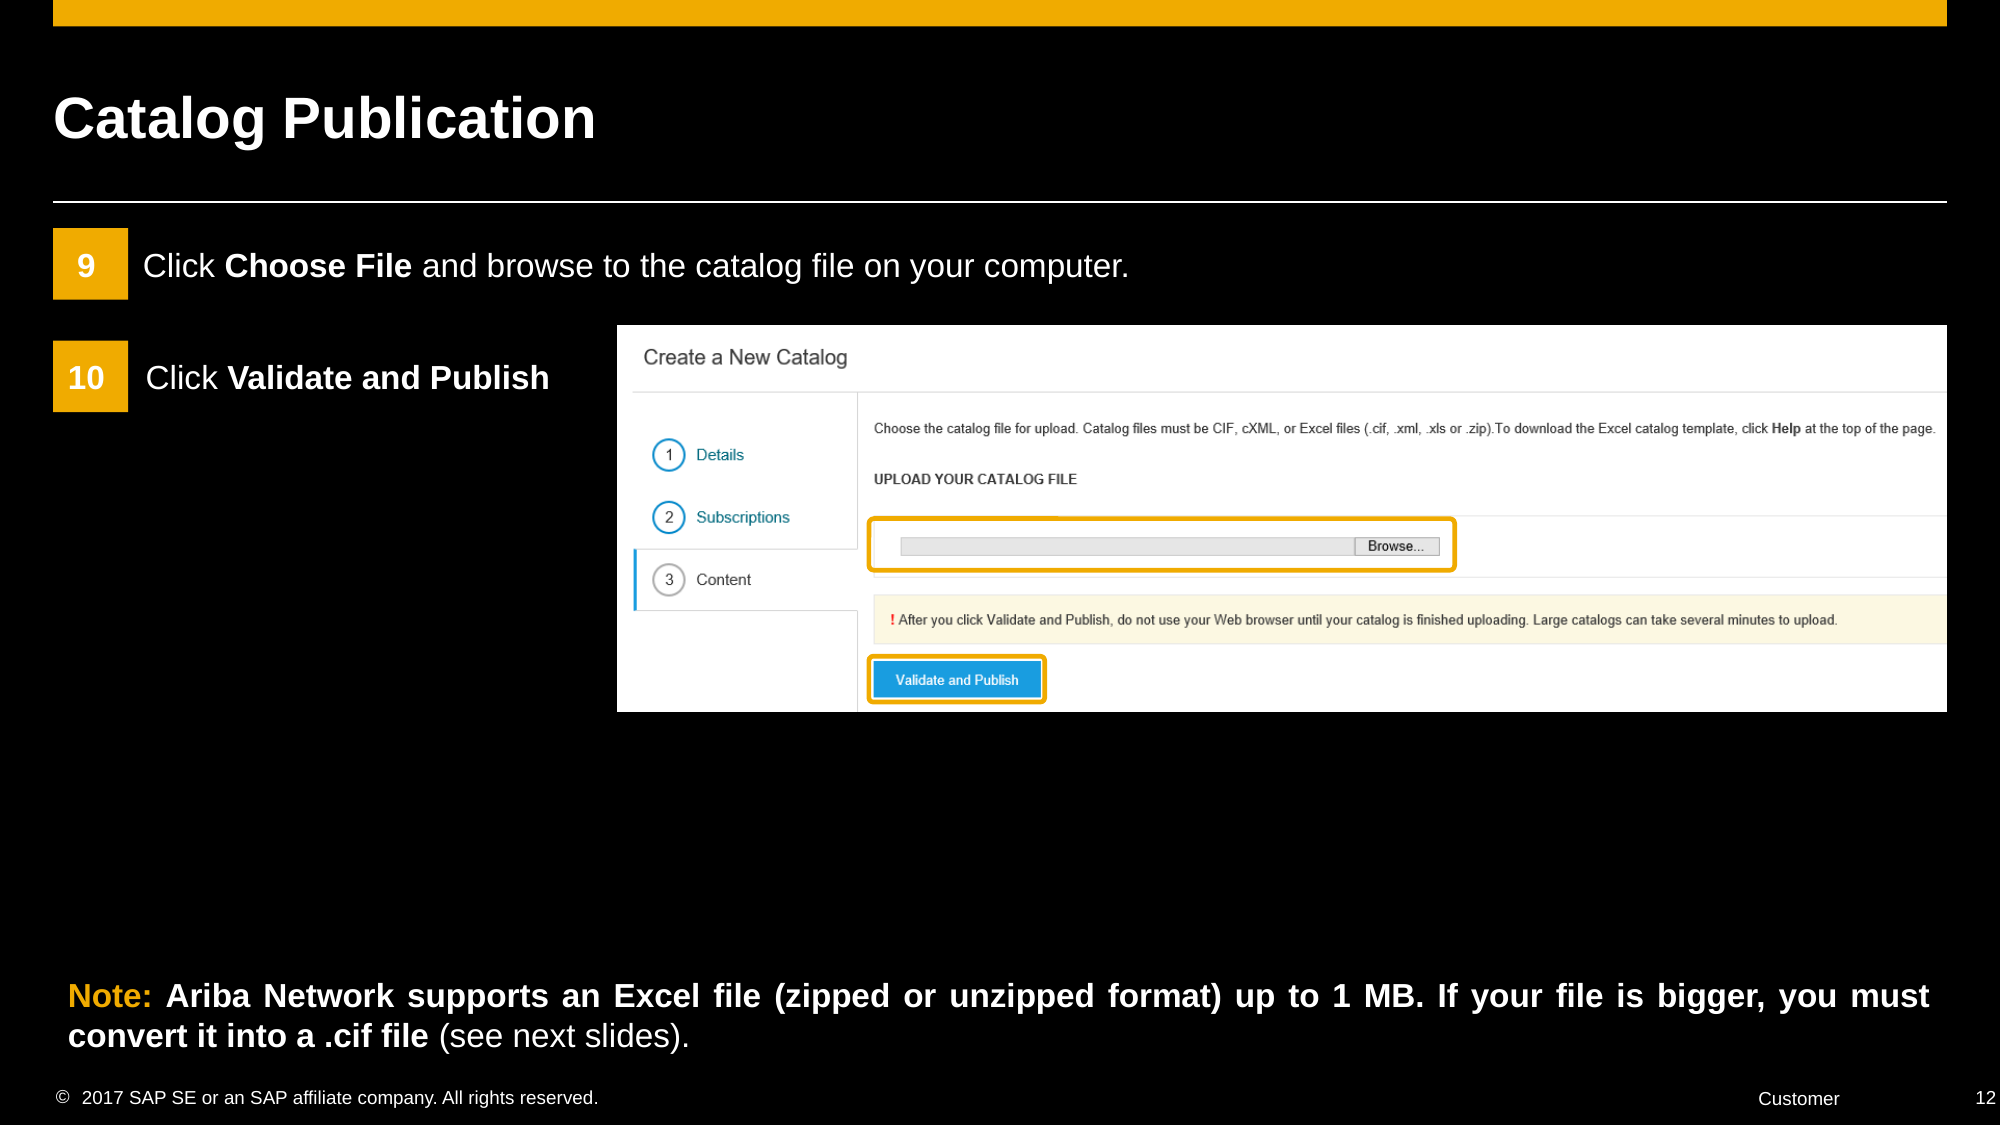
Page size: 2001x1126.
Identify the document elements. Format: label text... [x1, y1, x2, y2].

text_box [617, 325, 1948, 713]
title Catalog Publication [53, 53, 1947, 178]
text_box Click Choose File and browse to the catalog file on your computer. [128, 236, 1189, 292]
text_box 9 [53, 228, 129, 300]
text_box Click Validate and Publish [130, 348, 575, 404]
text_box 10 [53, 340, 129, 413]
text_box Note: Ariba Network supports an Excel file (zipped or unzipped format) up to 1 MB. If your file is bigger, you must convert it into a .cif file (see next slides). [53, 966, 1947, 1062]
